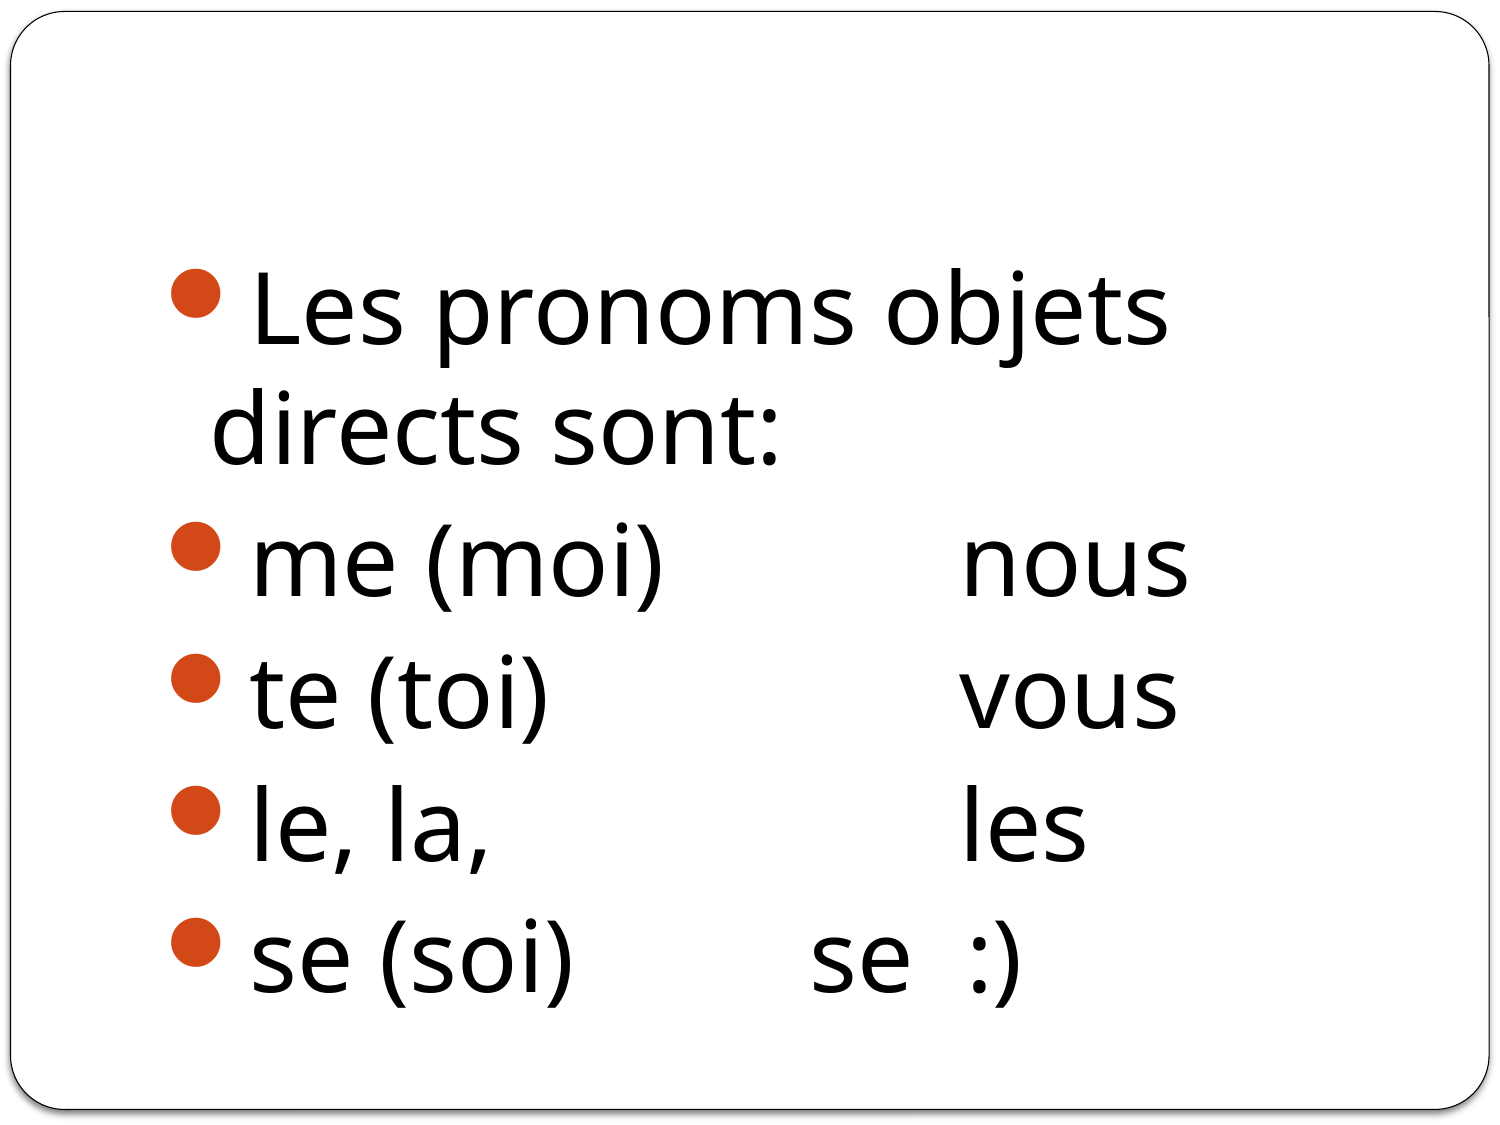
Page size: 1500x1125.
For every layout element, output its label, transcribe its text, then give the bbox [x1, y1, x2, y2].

list Les pronoms objets directs sont: me (moi) nous te (toi) vous le, la, les se (soi) se :) [150, 237, 1425, 988]
